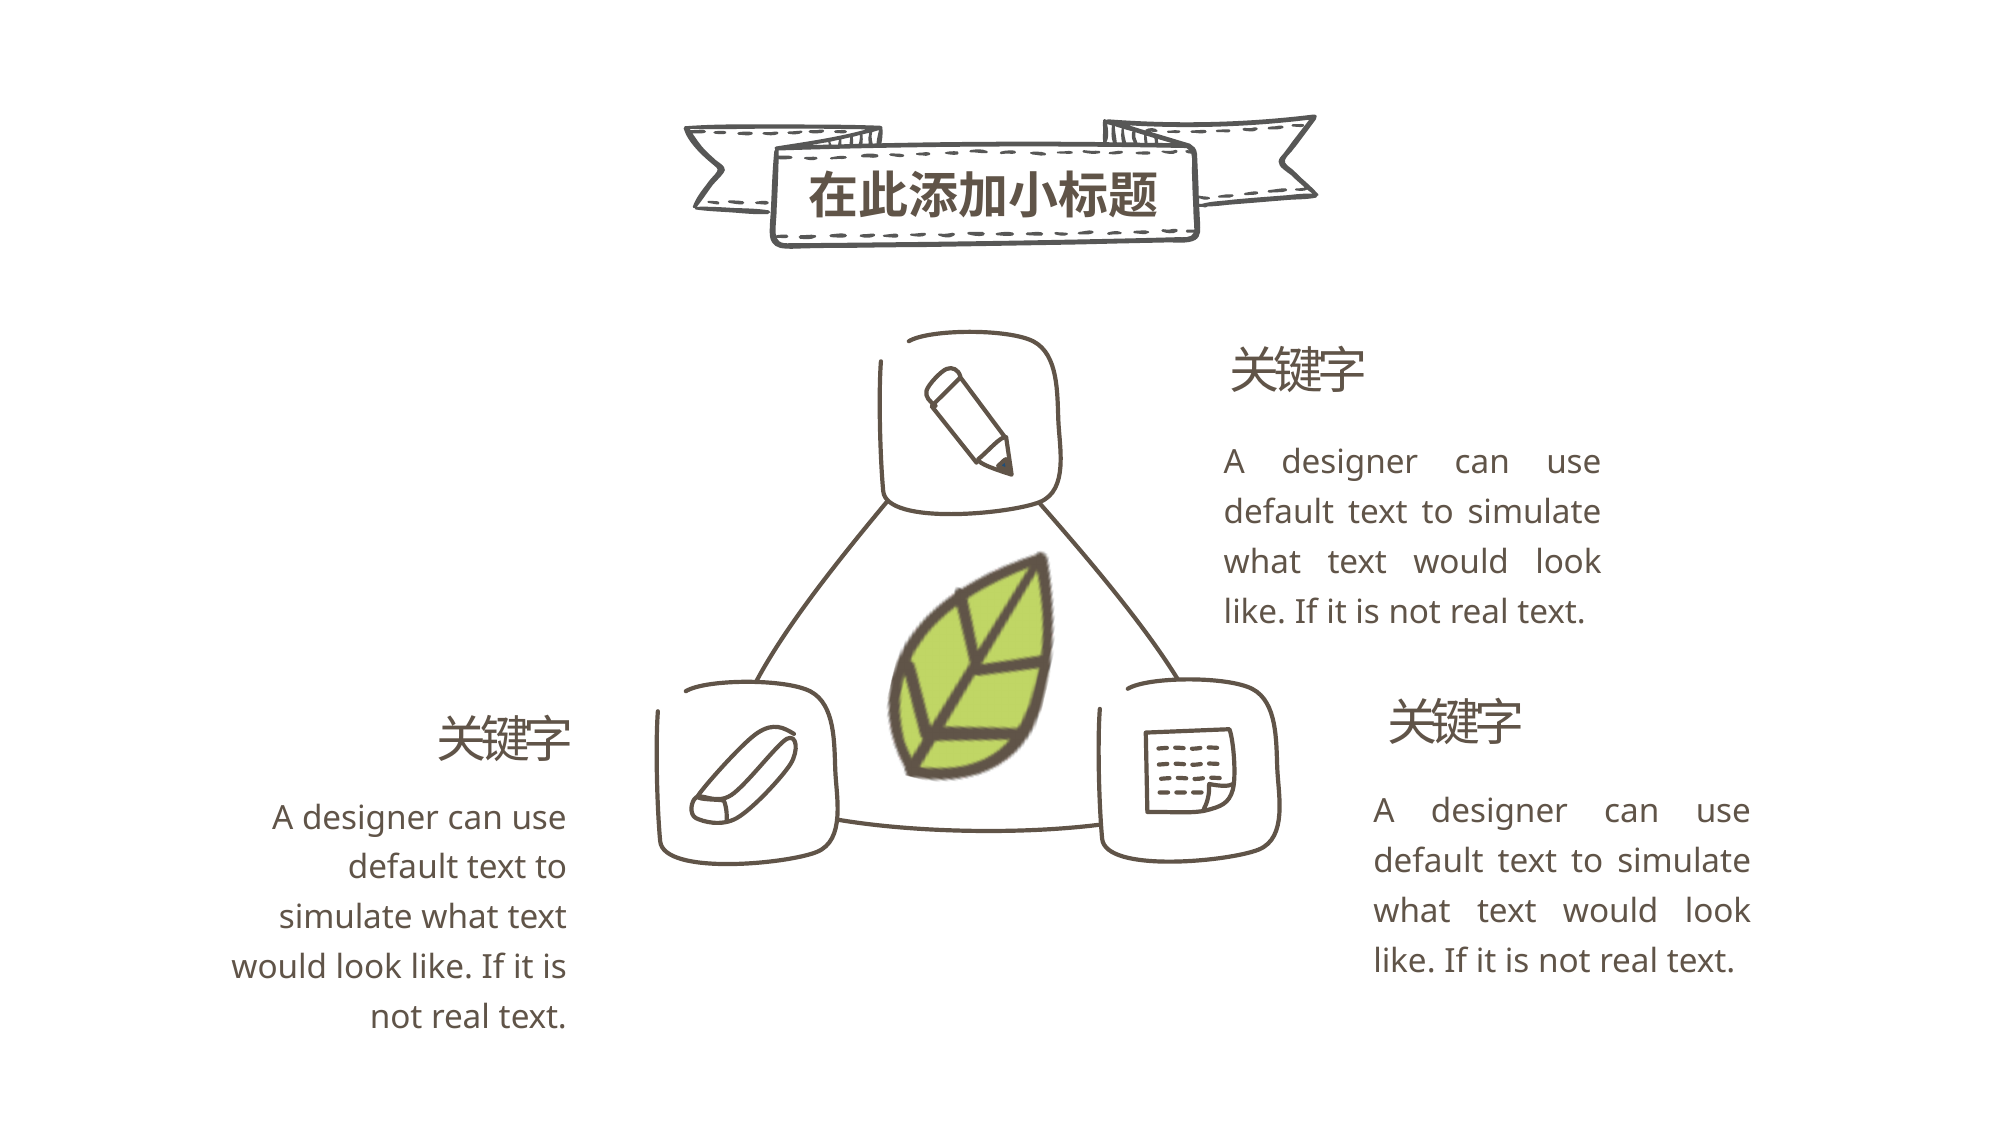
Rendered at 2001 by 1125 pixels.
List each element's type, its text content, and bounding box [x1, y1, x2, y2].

text_box A designer can use default text to simulate what text would look like. If it is not real text. [1208, 422, 1617, 638]
picture [872, 525, 1077, 802]
text_box [755, 501, 1179, 833]
text_box [878, 330, 1062, 516]
text_box 关键字 [1372, 683, 1540, 758]
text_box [926, 368, 999, 487]
text_box [655, 680, 839, 866]
text_box A designer can use default text to simulate what text would look like. If it is not real text. [191, 778, 583, 1043]
text_box 关键字 [421, 700, 590, 776]
text_box [1097, 678, 1281, 863]
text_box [1145, 729, 1235, 813]
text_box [691, 726, 796, 823]
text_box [683, 114, 1320, 250]
text_box A designer can use default text to simulate what text would look like. If it is not real text. [1358, 772, 1767, 987]
text_box 关键字 [1215, 331, 1383, 407]
